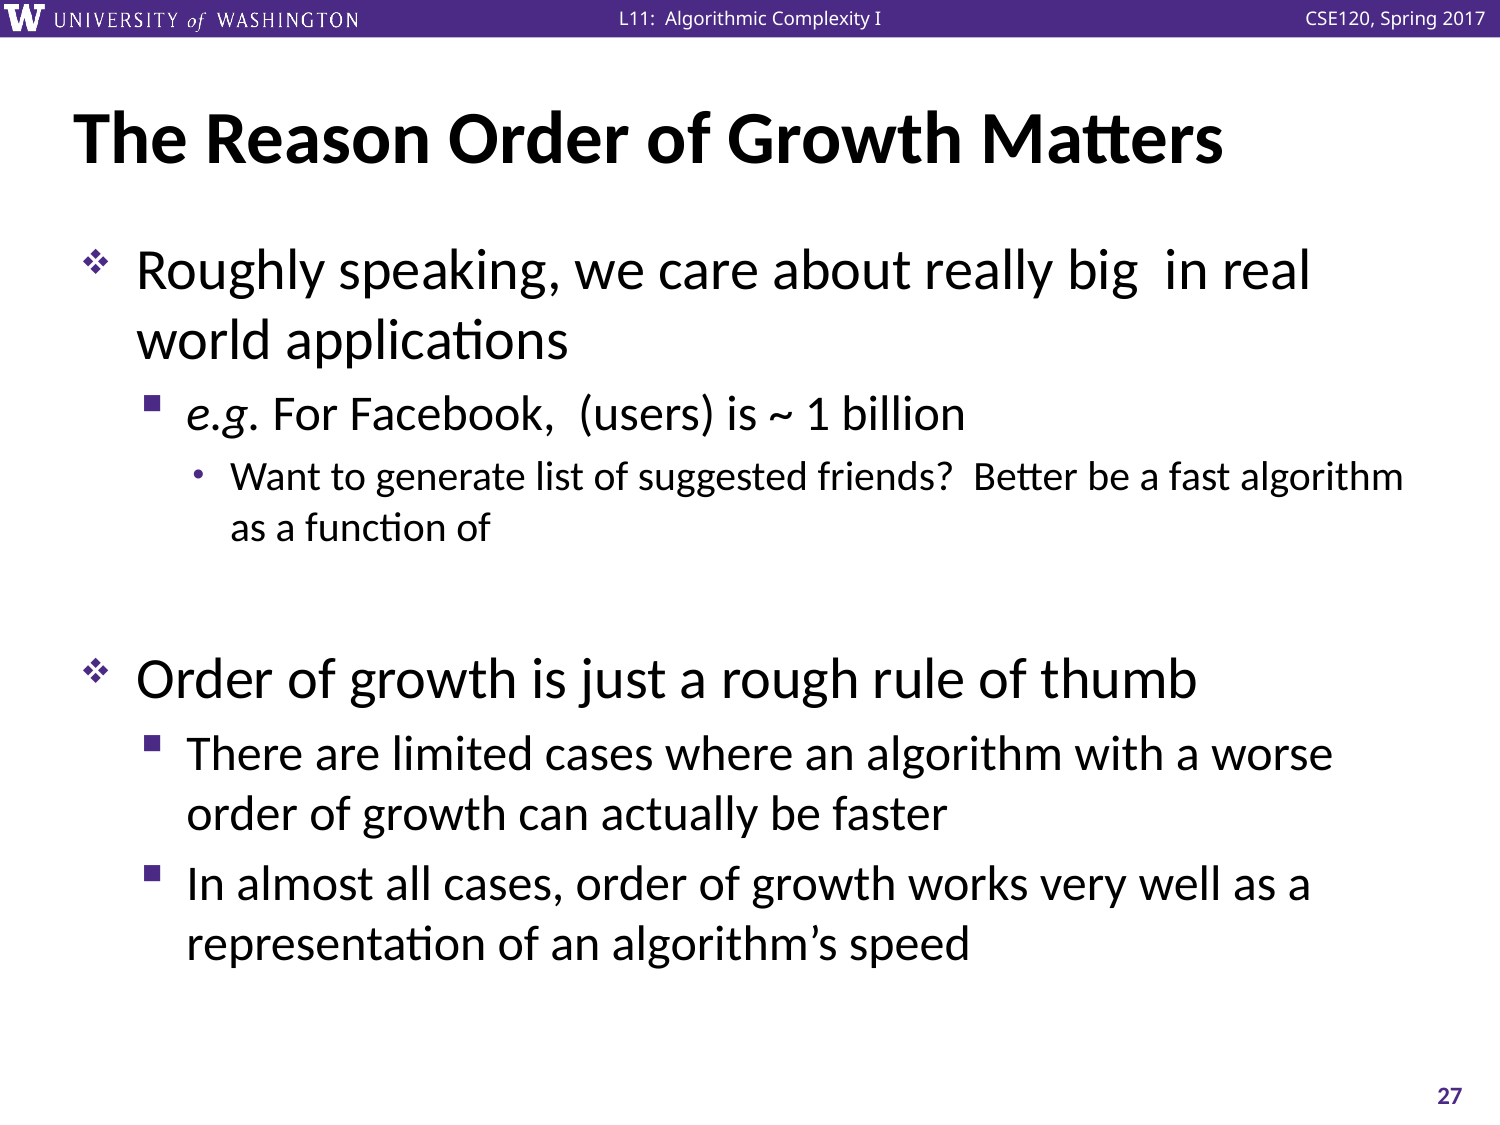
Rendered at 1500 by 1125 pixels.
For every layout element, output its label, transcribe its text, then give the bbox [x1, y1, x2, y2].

picture [4, 4, 358, 32]
slide_number 27 [1400, 1065, 1500, 1125]
title The Reason Order of Growth Matters [58, 71, 1438, 197]
